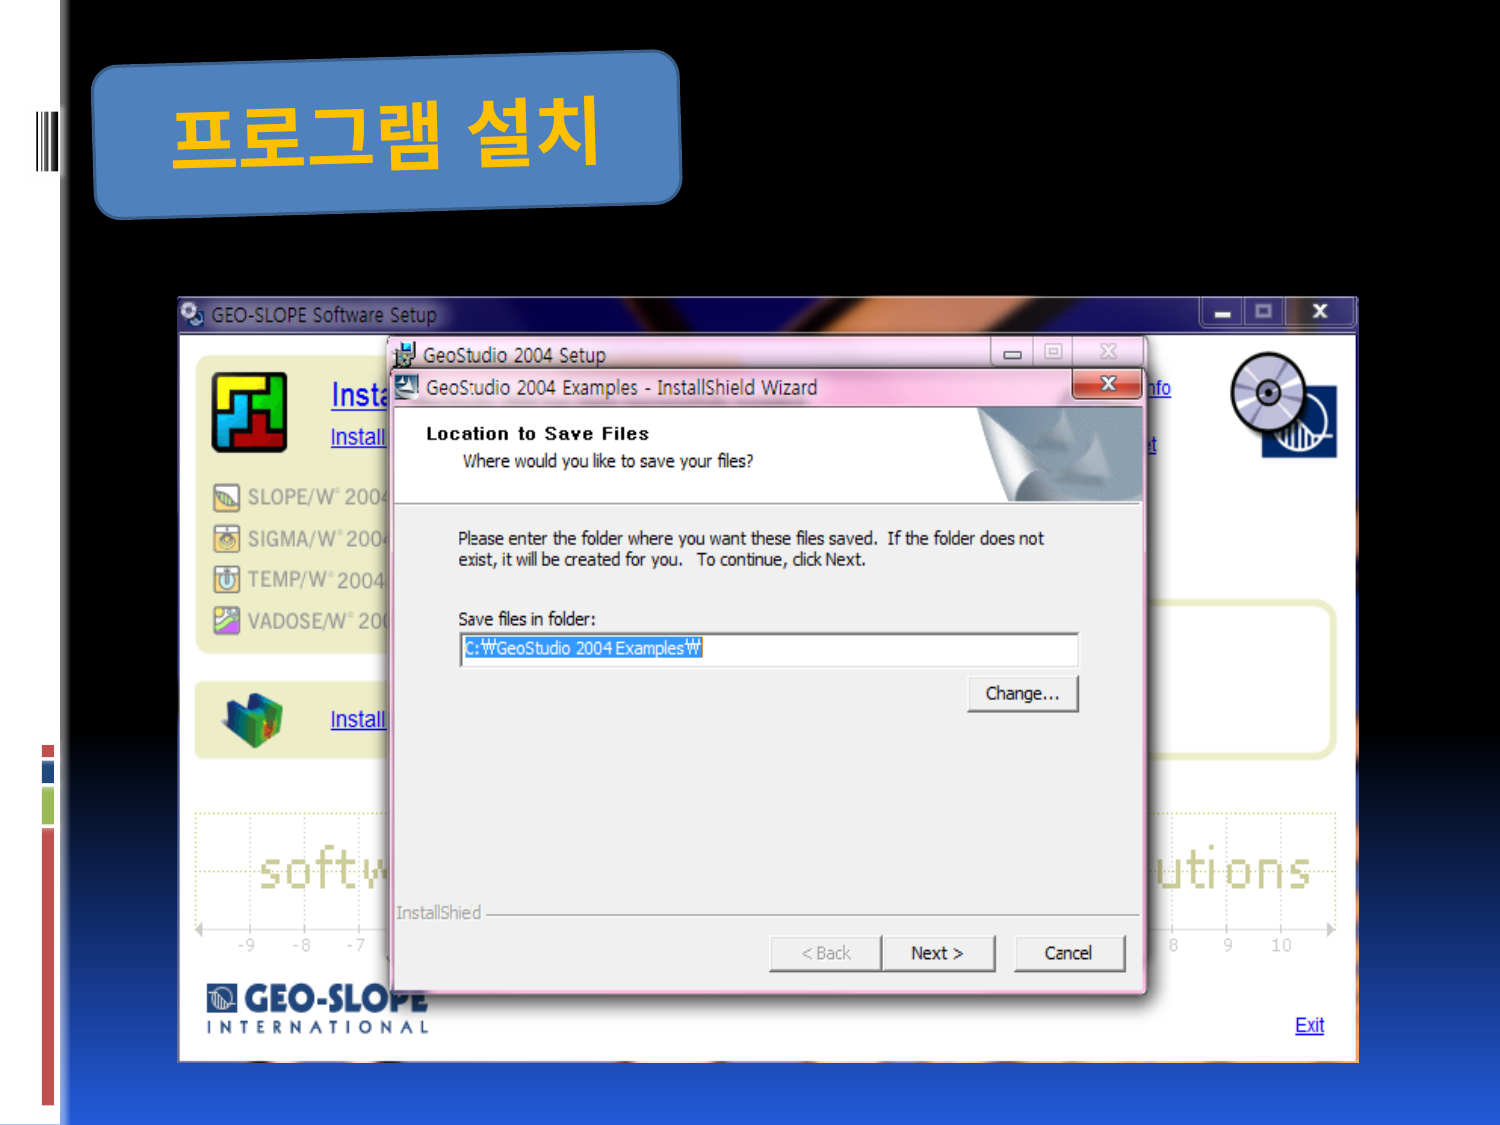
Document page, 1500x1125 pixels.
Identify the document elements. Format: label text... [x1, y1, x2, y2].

text_box 프로그램 설치 [90, 49, 683, 221]
picture [176, 294, 1359, 1064]
